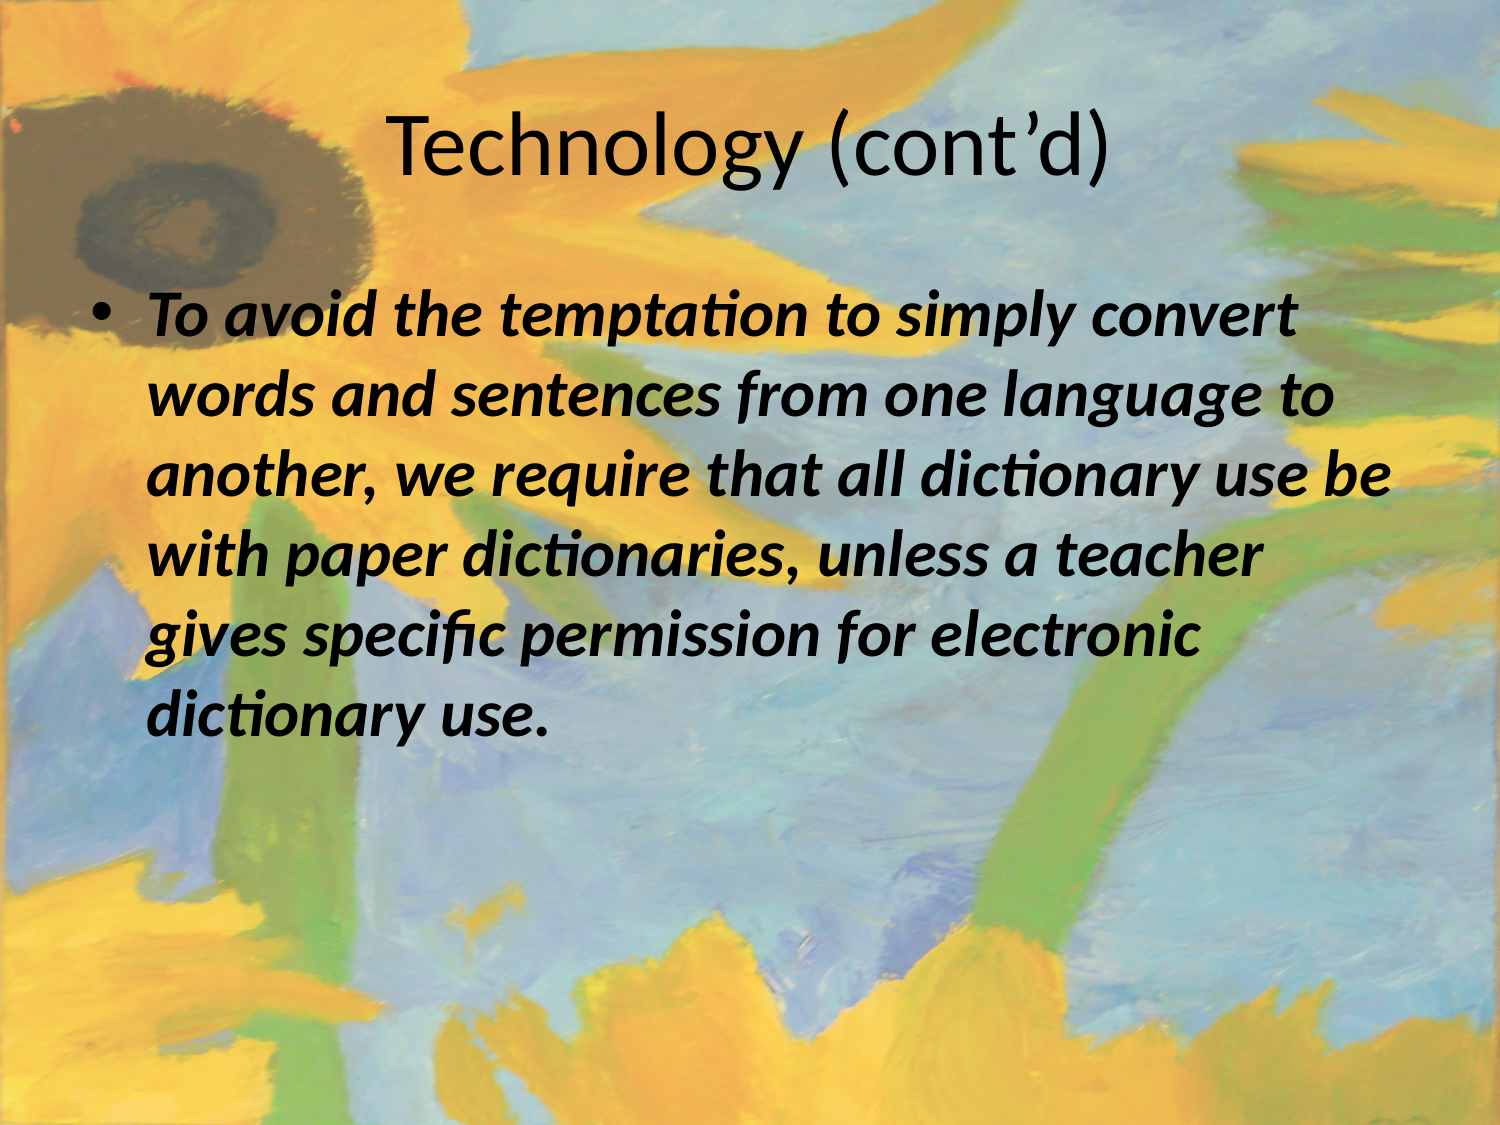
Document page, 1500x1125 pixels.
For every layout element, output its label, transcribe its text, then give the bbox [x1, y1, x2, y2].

list To avoid the temptation to simply convert words and sentences from one language to another, we require that all dictionary use be with paper dictionaries, unless a teacher gives specific permission for electronic dictionary use. [75, 262, 1425, 1005]
title Technology (cont’d) [75, 45, 1425, 233]
